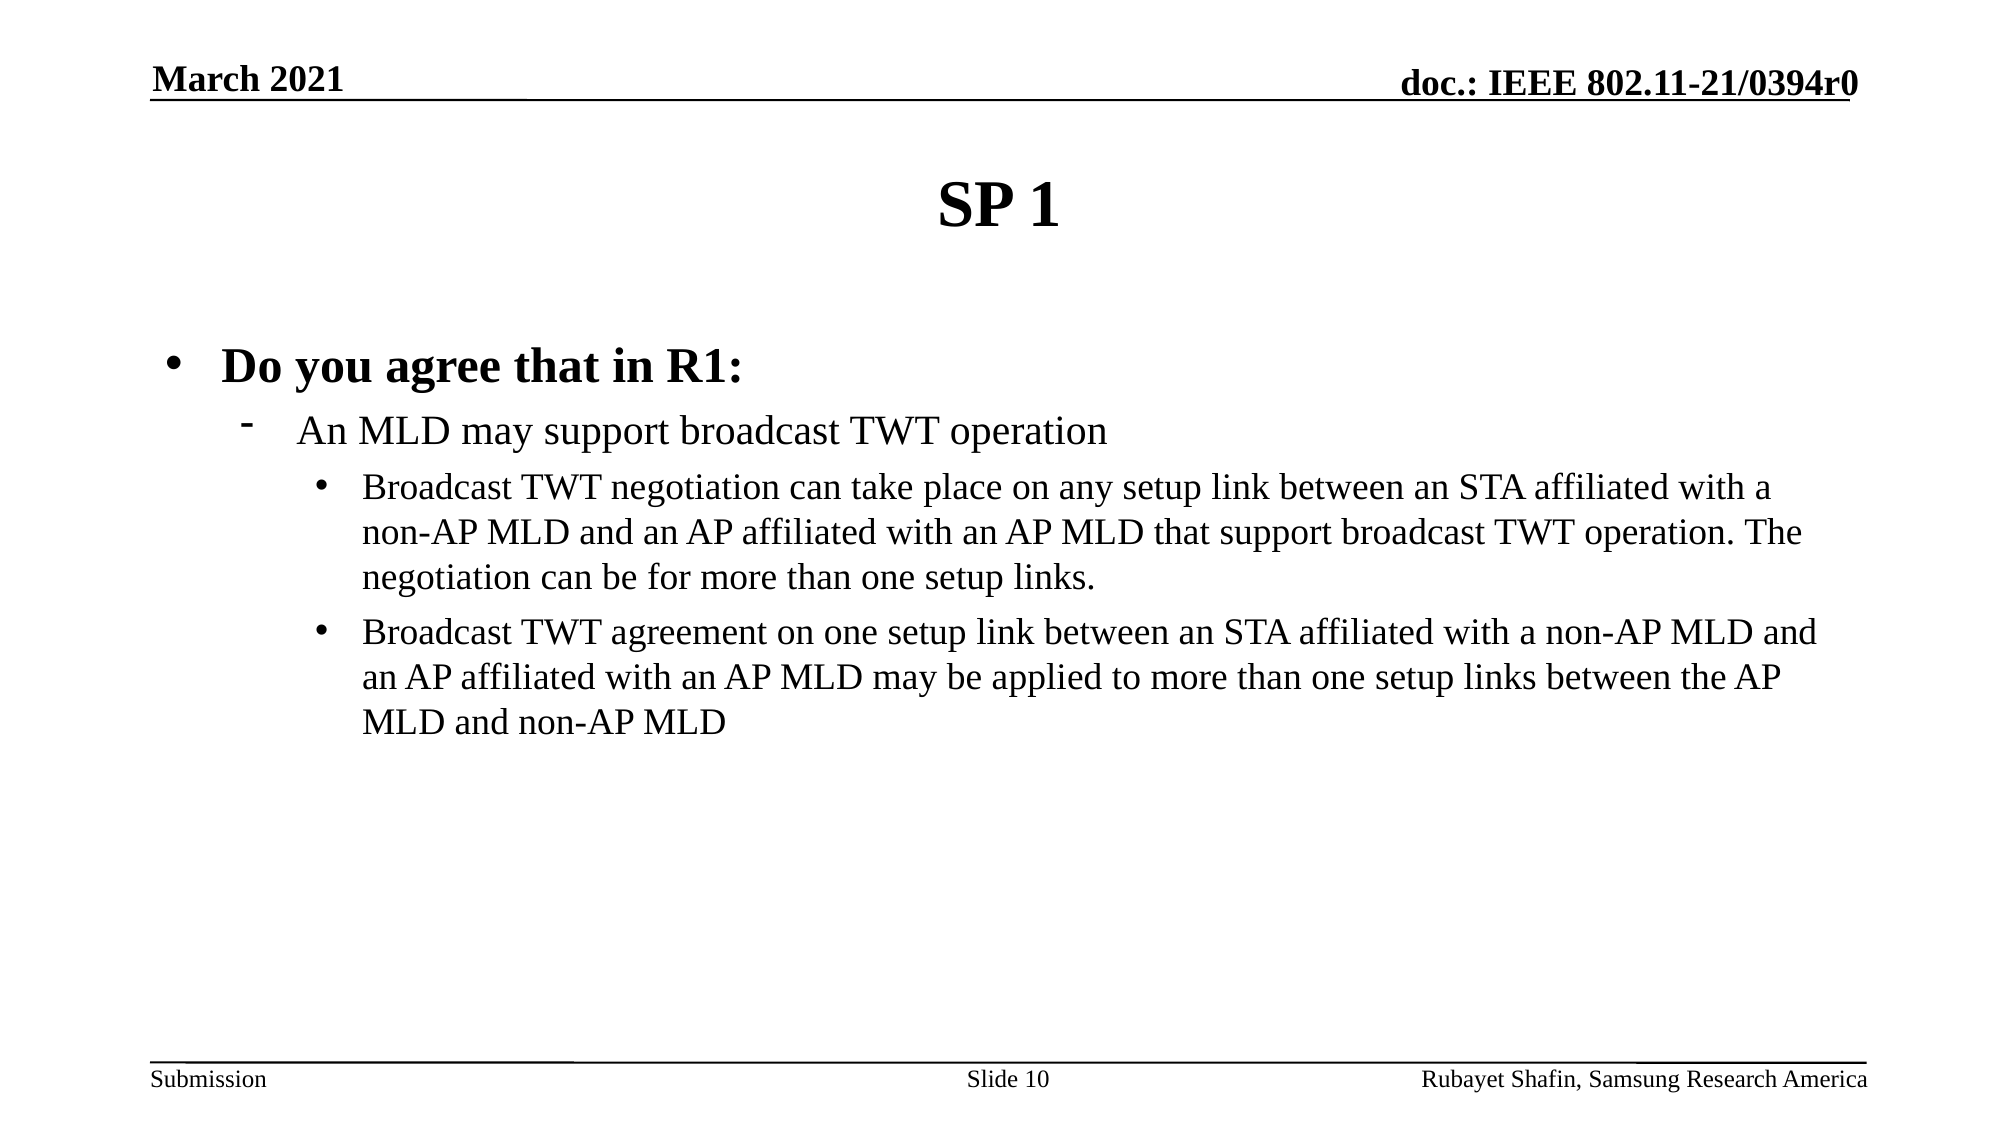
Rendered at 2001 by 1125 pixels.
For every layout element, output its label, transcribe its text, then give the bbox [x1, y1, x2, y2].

slide_number Slide 10 [950, 1061, 1067, 1123]
footer Rubayet Shafin, Samsung Research America [1171, 1061, 1869, 1093]
list Do you agree that in R1: An MLD may support broadcast TWT operation Broadcast TWT negotiation can take place on any setup link between an STA affiliated with a non-AP MLD and an AP affiliated with an AP MLD that support broadcast TWT operation. The negotiation can be for more than one setup links. Broadcast TWT agreement on one setup link between an STA affiliated with a non-AP MLD and an AP affiliated with an AP MLD may be applied to more than one setup links between the AP MLD and non-AP MLD [149, 324, 1850, 1000]
title SP 1 [149, 112, 1850, 288]
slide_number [152, 54, 563, 100]
